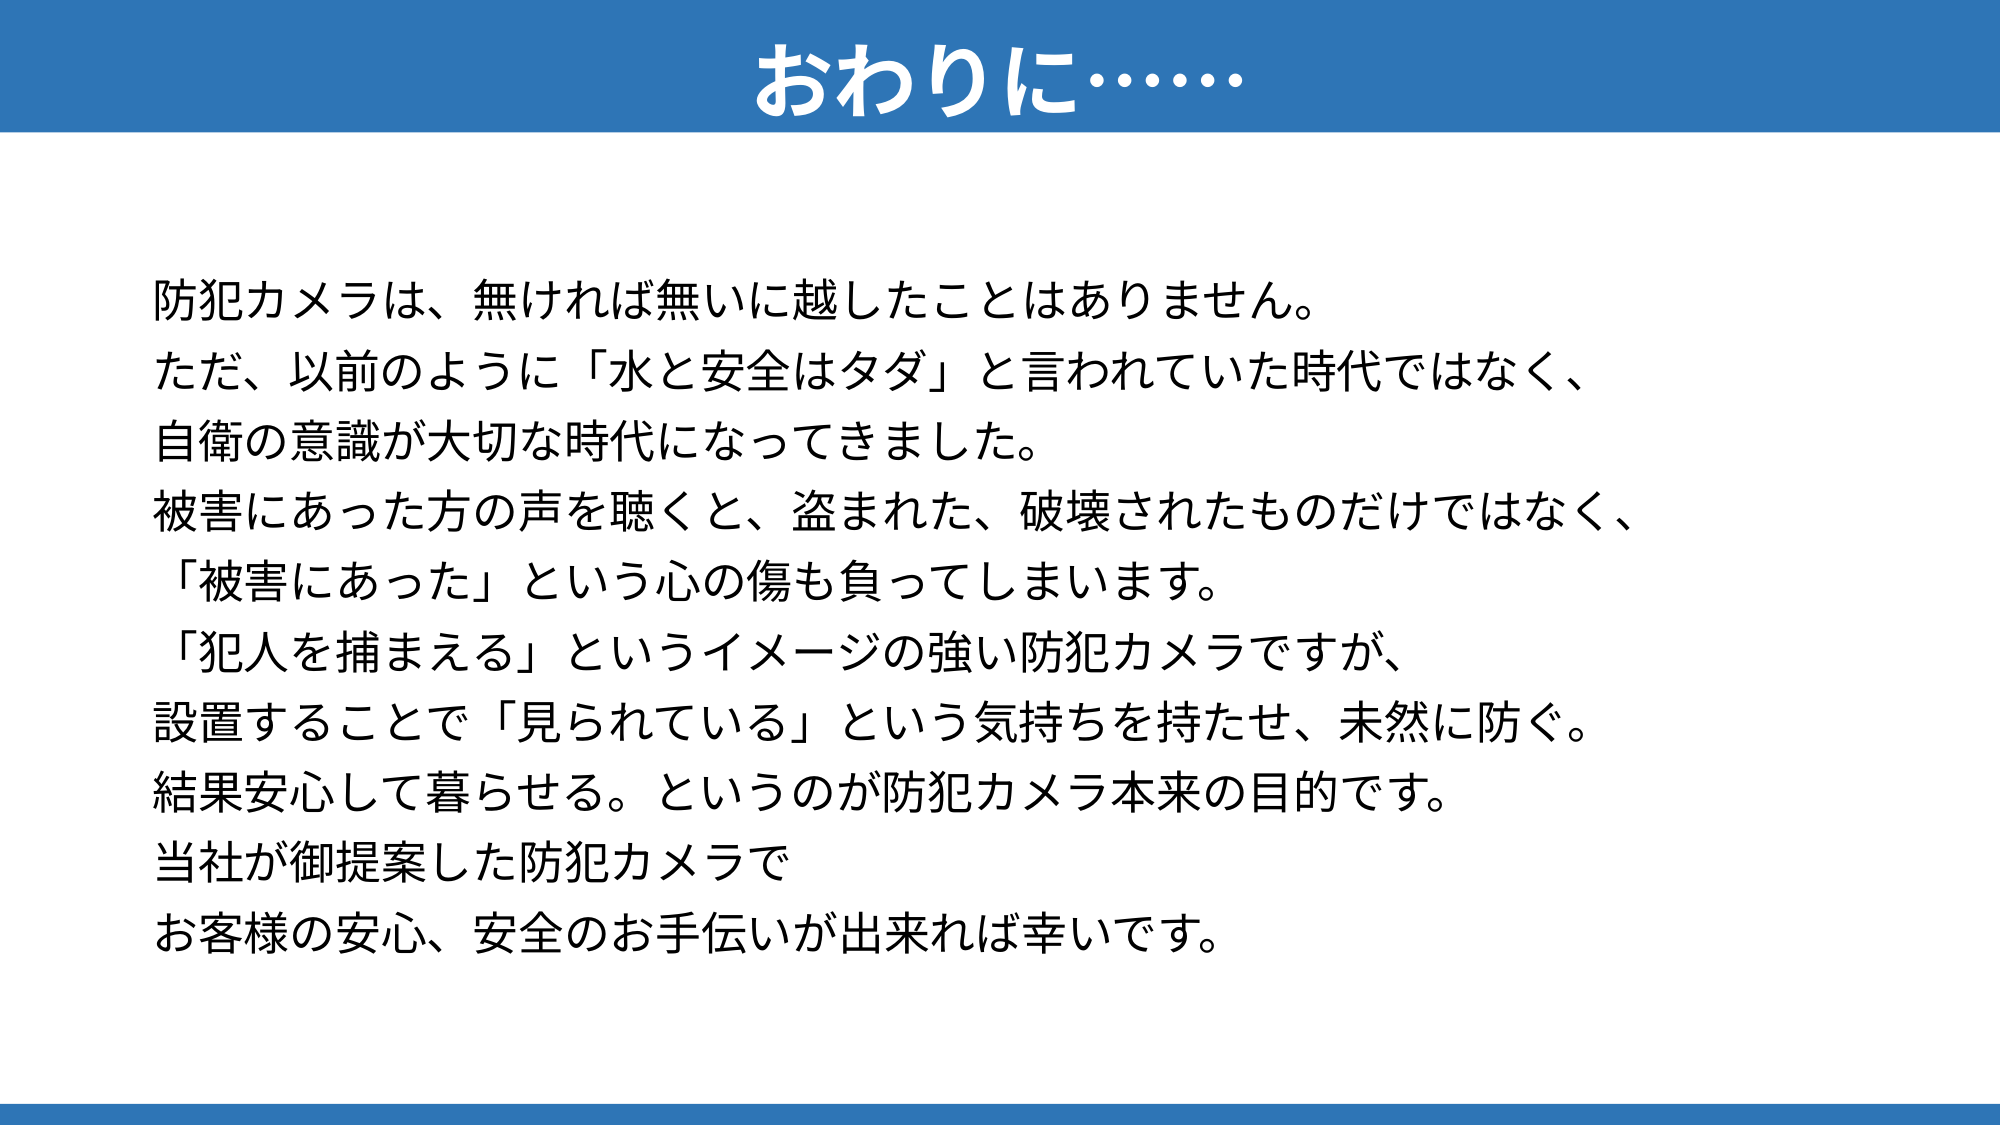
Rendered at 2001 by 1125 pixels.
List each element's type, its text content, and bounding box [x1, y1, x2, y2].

list 防犯カメラは、無ければ無いに越したことはありません。 ただ、以前のように「水と安全はタダ」と言われていた時代ではなく、 自衛の意識が大切な時代になってきました。 被害にあった方の声を聴くと、盗まれた、破壊されたものだけではなく、 「被害にあった」という心の傷も負ってしまいます。 「犯人を捕まえる」というイメージの強い防犯カメラですが、 設置することで「見られている」という気持ちを持たせ、未然に防ぐ。 結果安心して暮らせる。というのが防犯カメラ本来の目的です。 当社が御提案した防犯カメラで お客様の安心、安全のお手伝いが出来れば幸いです。 [137, 270, 1863, 1056]
text_box [0, 1103, 2000, 1125]
text_box おわりに…… [735, 21, 1265, 137]
text_box [0, 0, 2000, 133]
